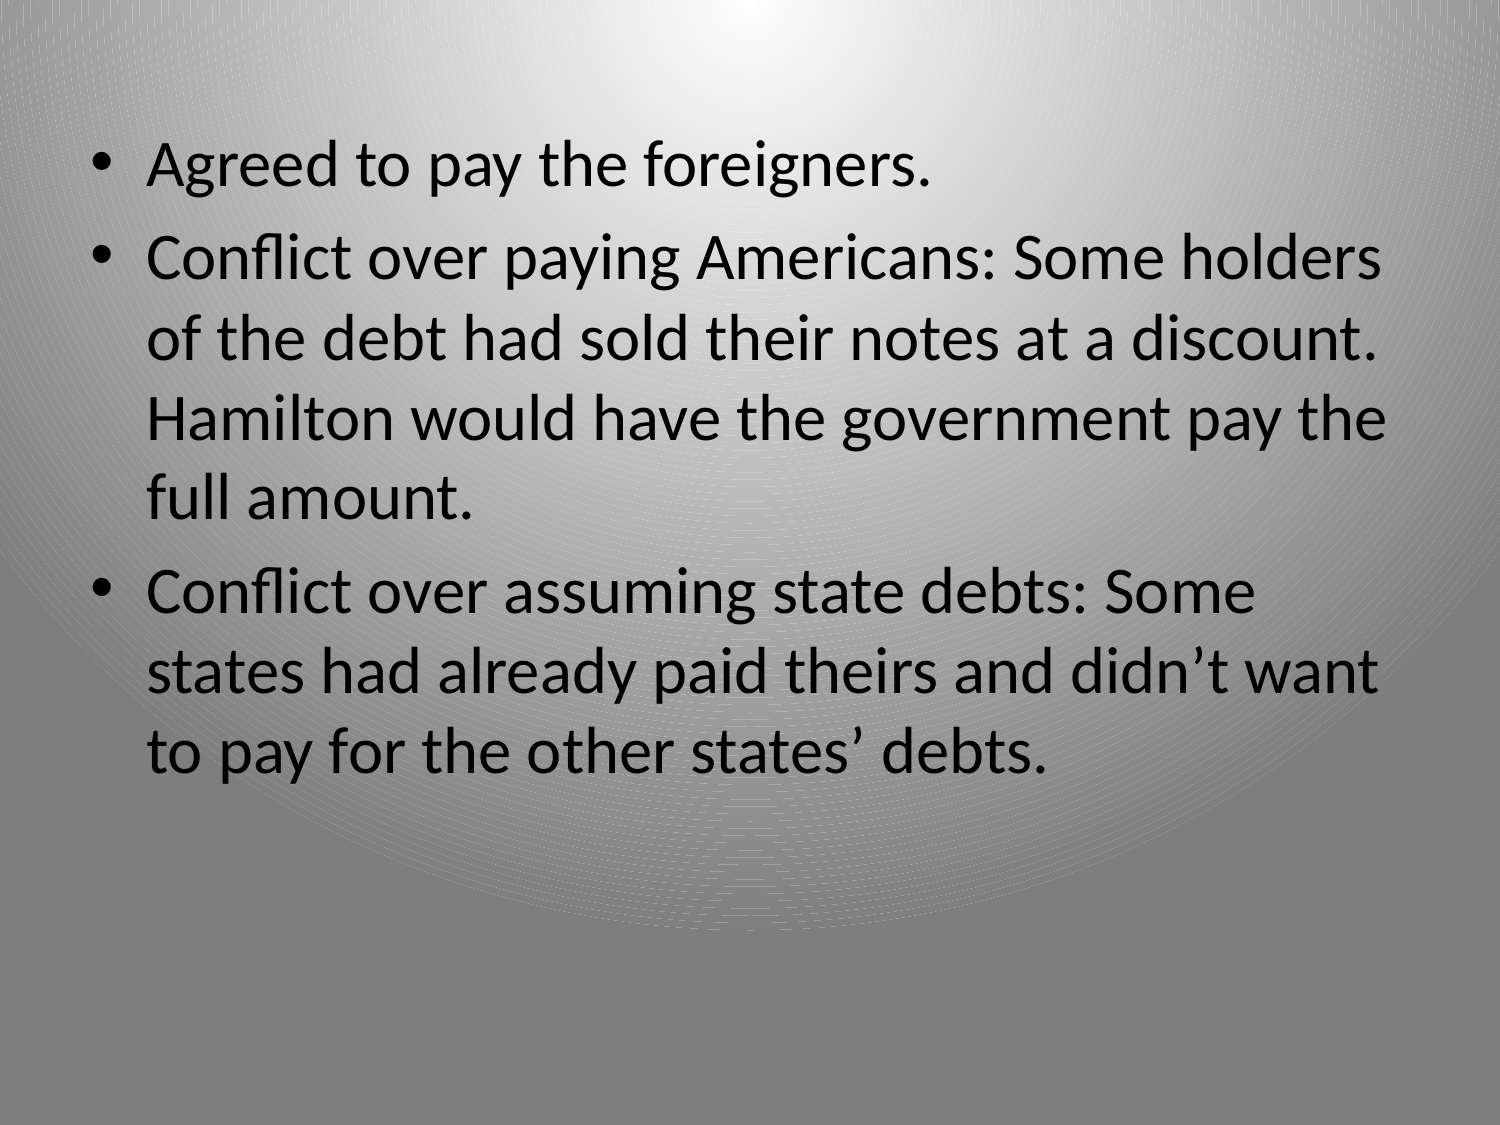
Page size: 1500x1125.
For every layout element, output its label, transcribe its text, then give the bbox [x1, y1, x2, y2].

list Agreed to pay the foreigners. Conflict over paying Americans: Some holders of the debt had sold their notes at a discount. Hamilton would have the government pay the full amount. Conflict over assuming state debts: Some states had already paid theirs and didn’t want to pay for the other states’ debts. [75, 112, 1425, 1005]
